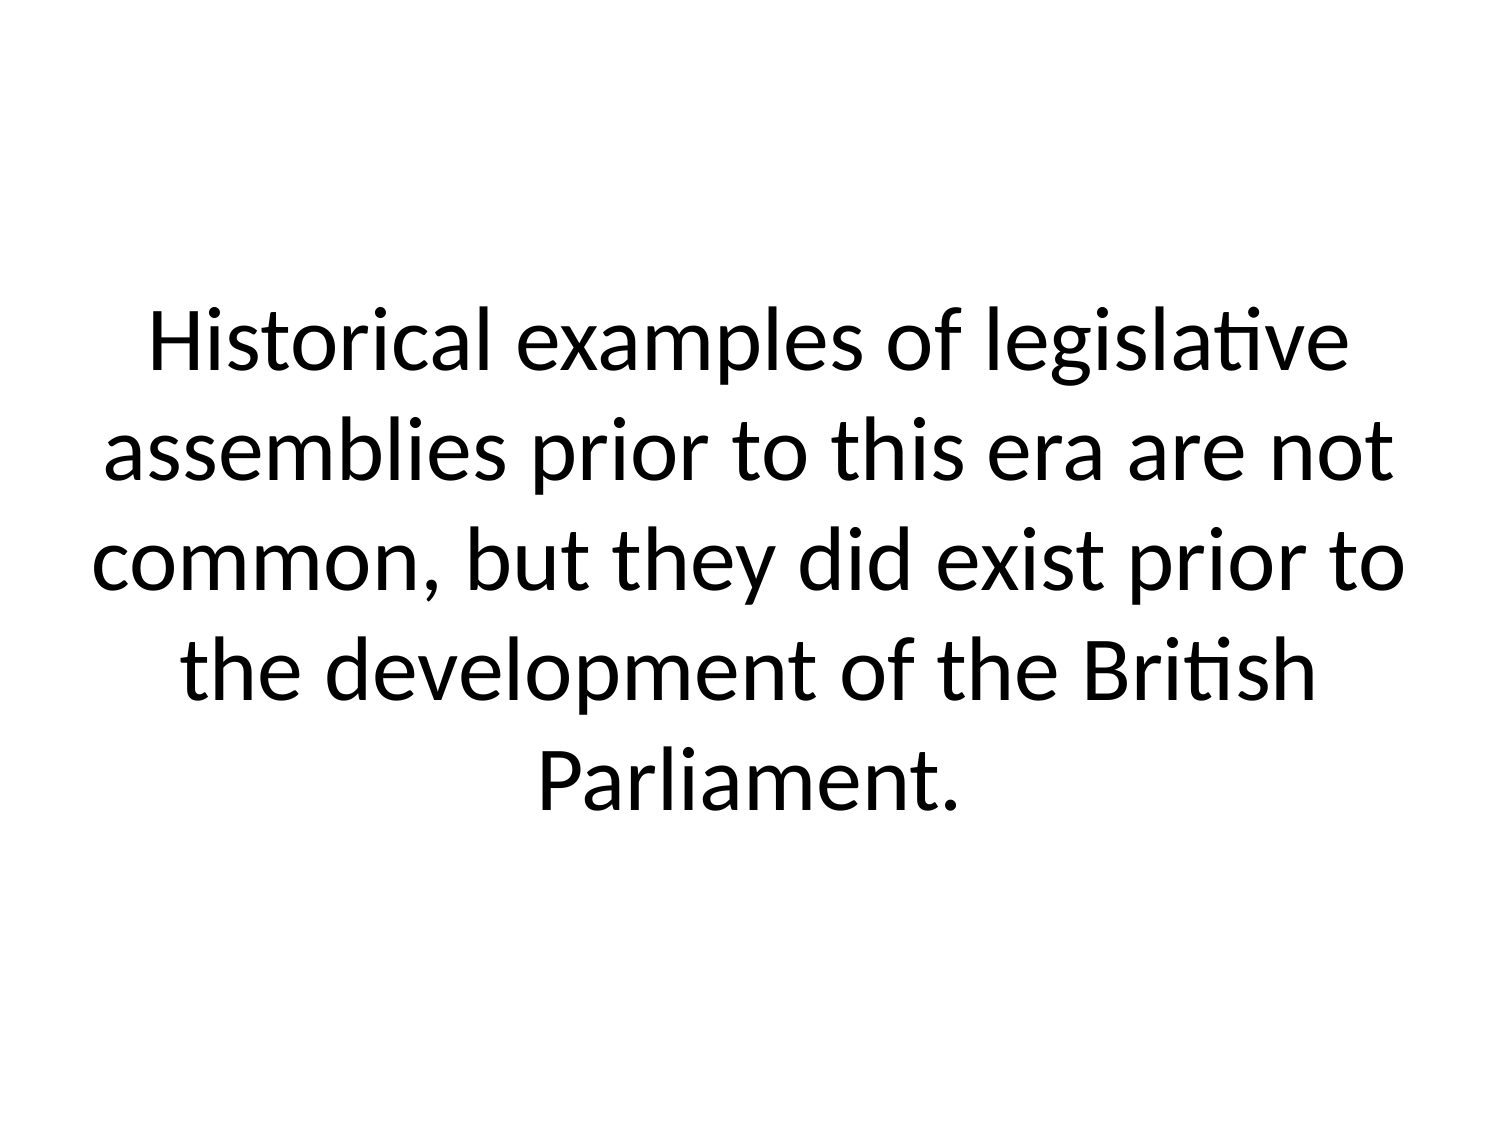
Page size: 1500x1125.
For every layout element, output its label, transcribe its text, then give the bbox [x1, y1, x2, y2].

title Historical examples of legislative assemblies prior to this era are not common, but they did exist prior to the development of the British Parliament. [74, 44, 1426, 1063]
